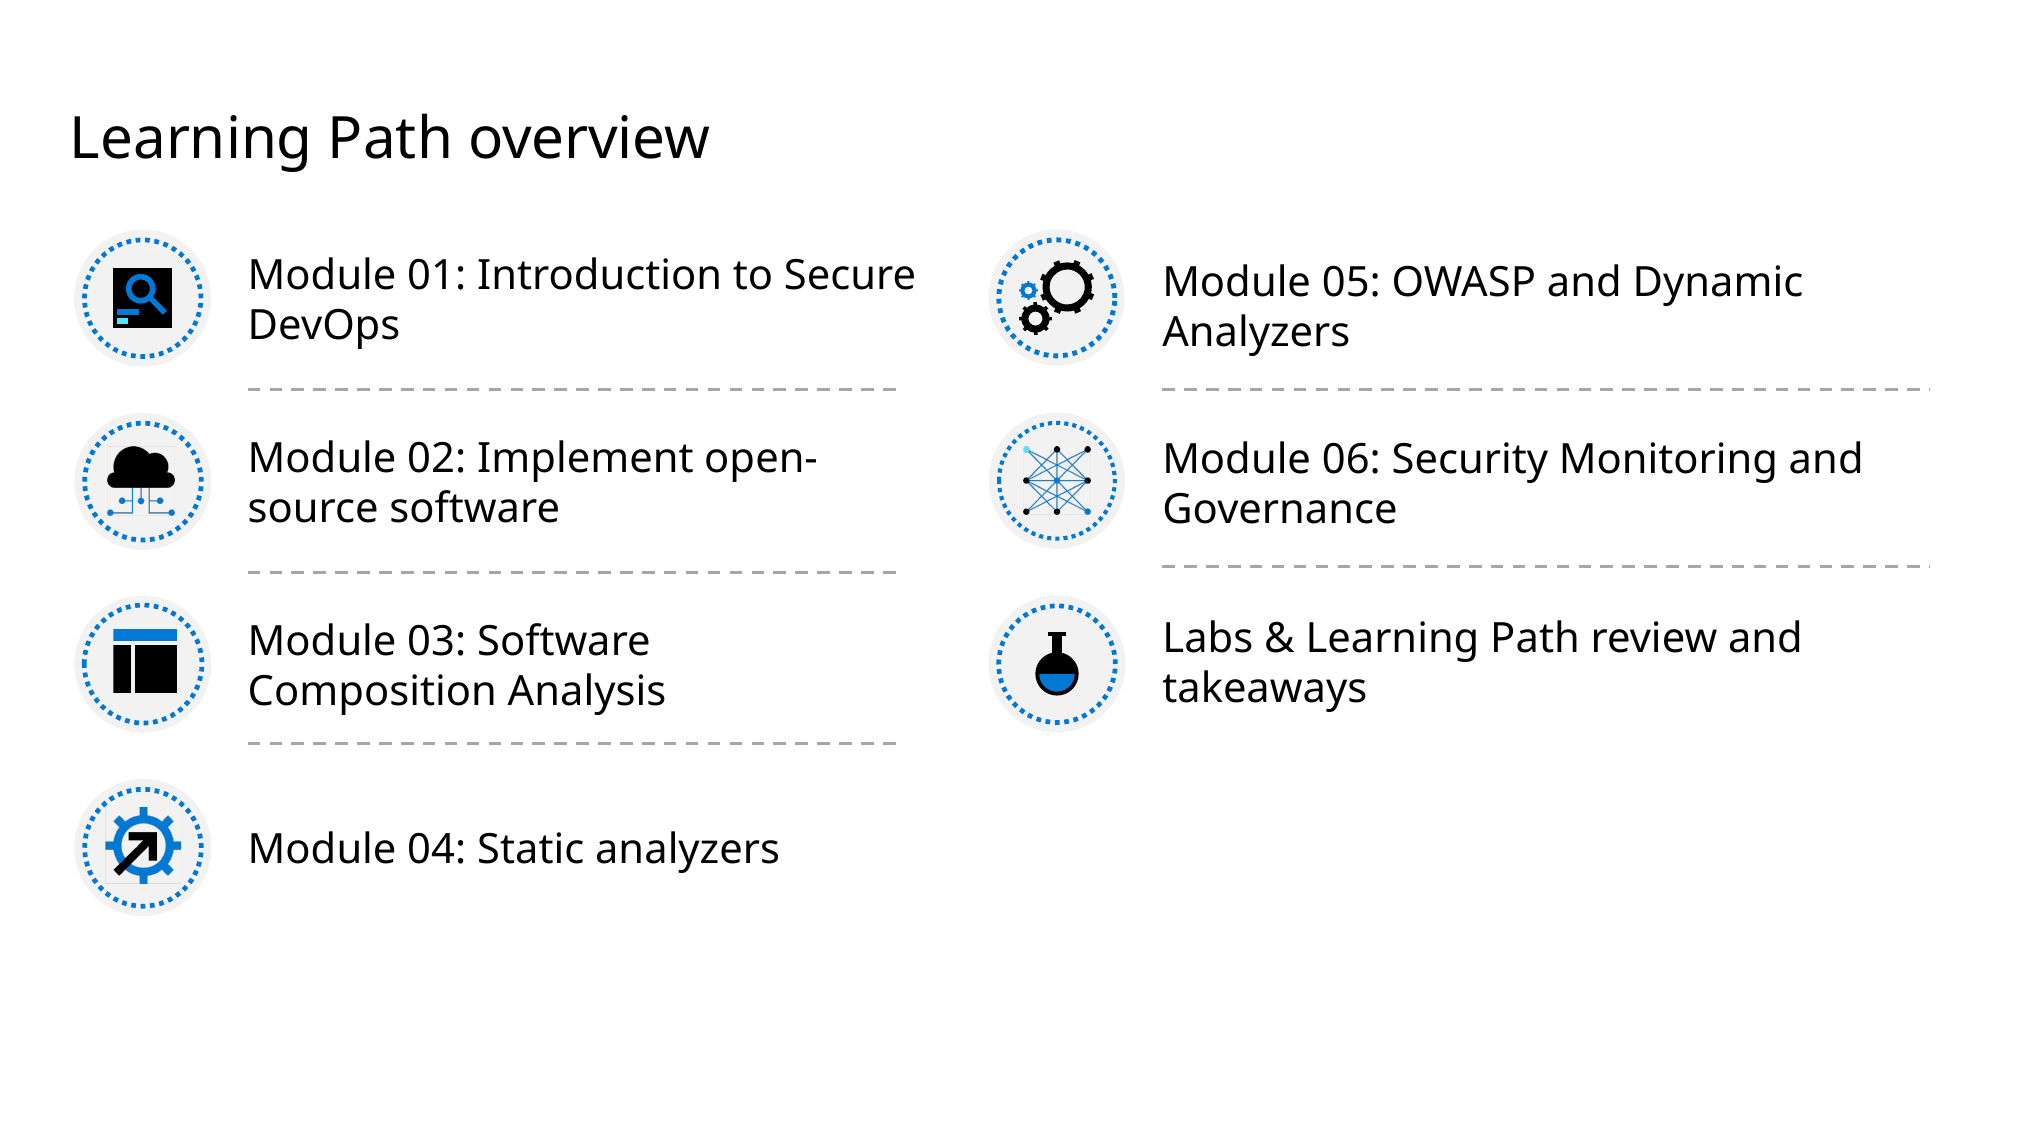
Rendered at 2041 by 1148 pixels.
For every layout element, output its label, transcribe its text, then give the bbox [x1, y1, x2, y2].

picture [73, 778, 212, 916]
text_box Labs & Learning Path review and takeaways [1162, 610, 1969, 711]
picture [73, 229, 212, 367]
picture [73, 594, 212, 733]
text_box Module 05: OWASP and Dynamic Analyzers [1162, 254, 1930, 355]
text_box Module 06: Security Monitoring and Governance [1162, 431, 1930, 532]
picture [73, 412, 212, 550]
picture [988, 411, 1126, 549]
picture [988, 594, 1126, 733]
text_box Module 02: Implement open-source software [247, 430, 933, 531]
title Learning Path overview [70, 103, 1969, 172]
picture [988, 228, 1125, 366]
text_box Module 04: Static analyzers [247, 821, 900, 872]
text_box Module 03: Software Composition Analysis [247, 613, 900, 714]
text_box Module 01: Introduction to Secure DevOps [247, 247, 933, 348]
